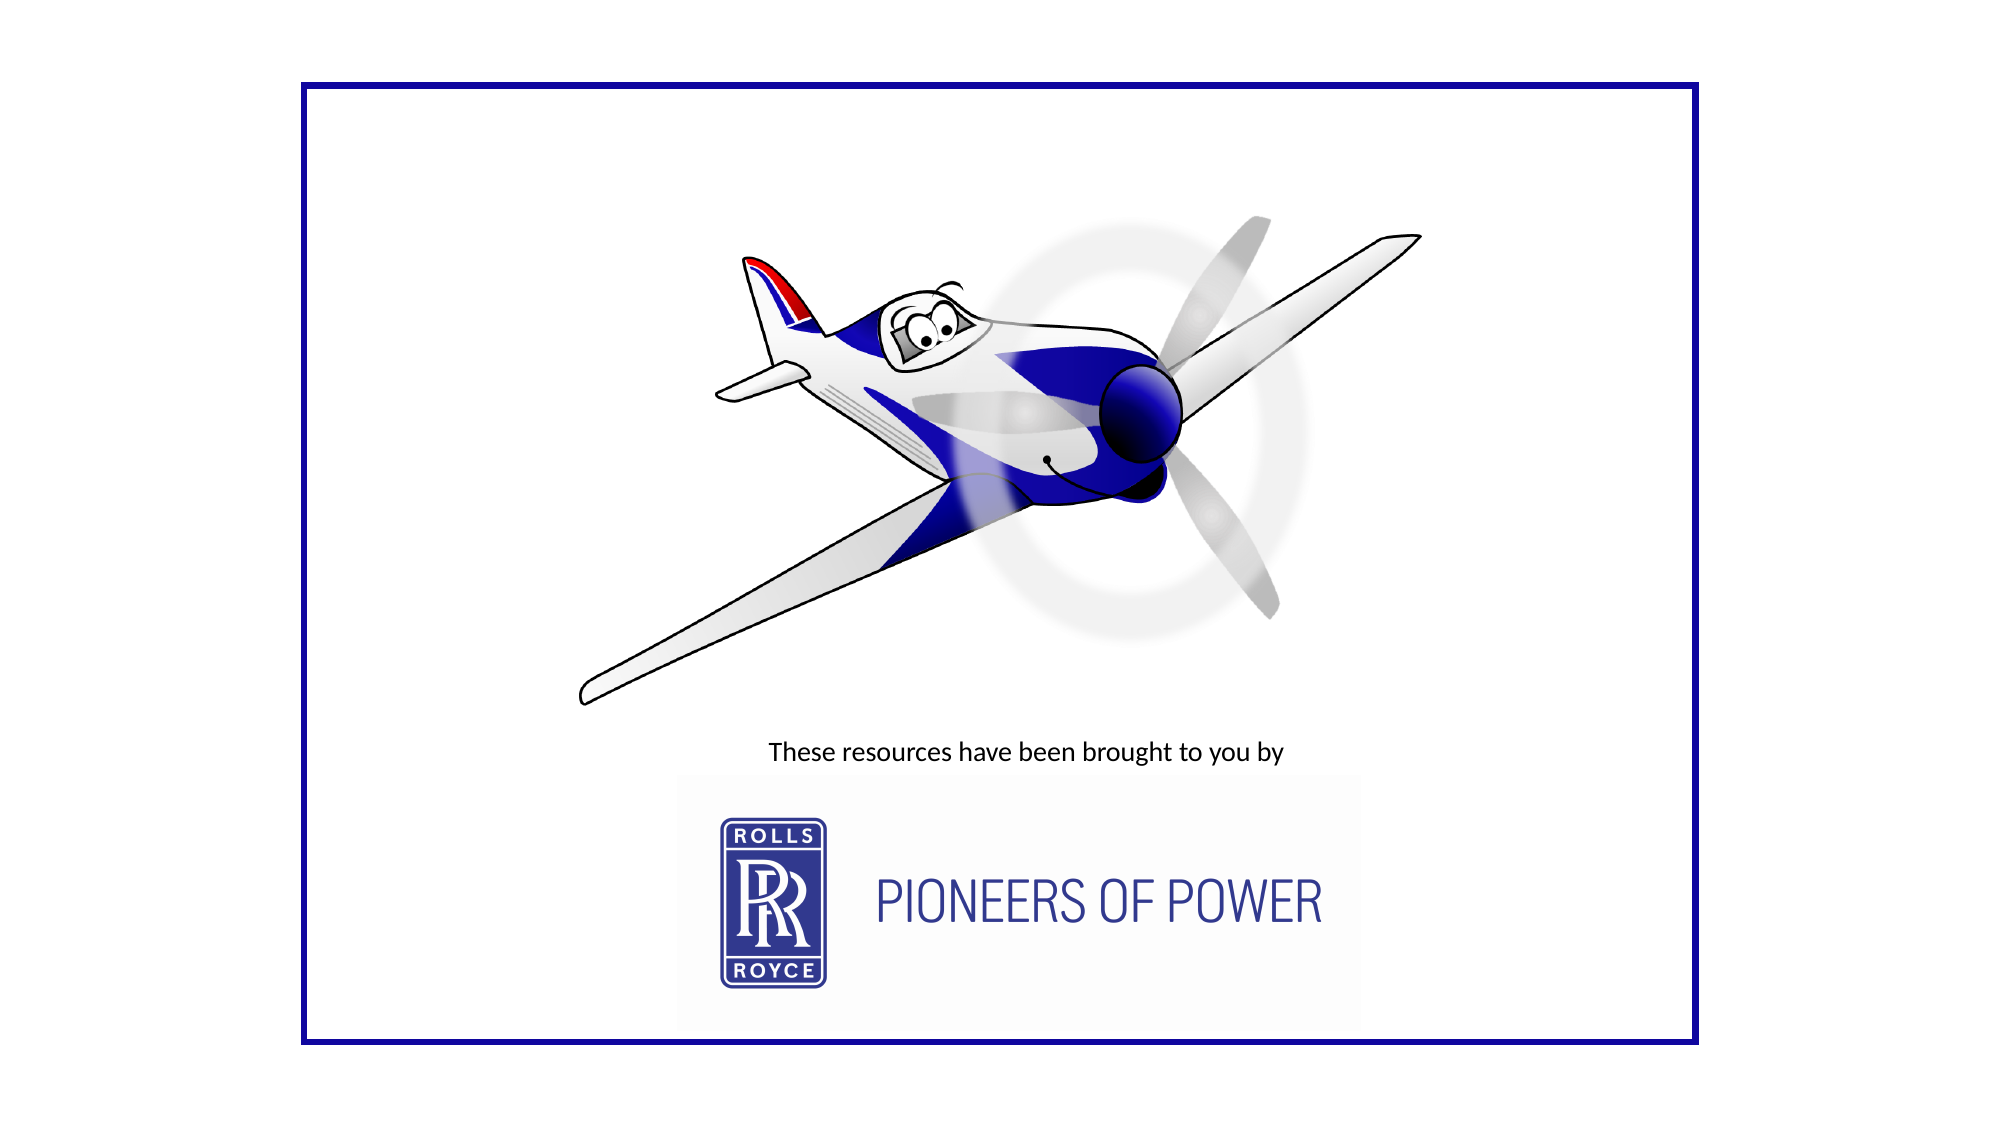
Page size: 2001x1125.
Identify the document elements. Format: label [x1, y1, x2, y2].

picture [677, 775, 1361, 1031]
text_box [303, 84, 1697, 1043]
picture [578, 213, 1422, 706]
